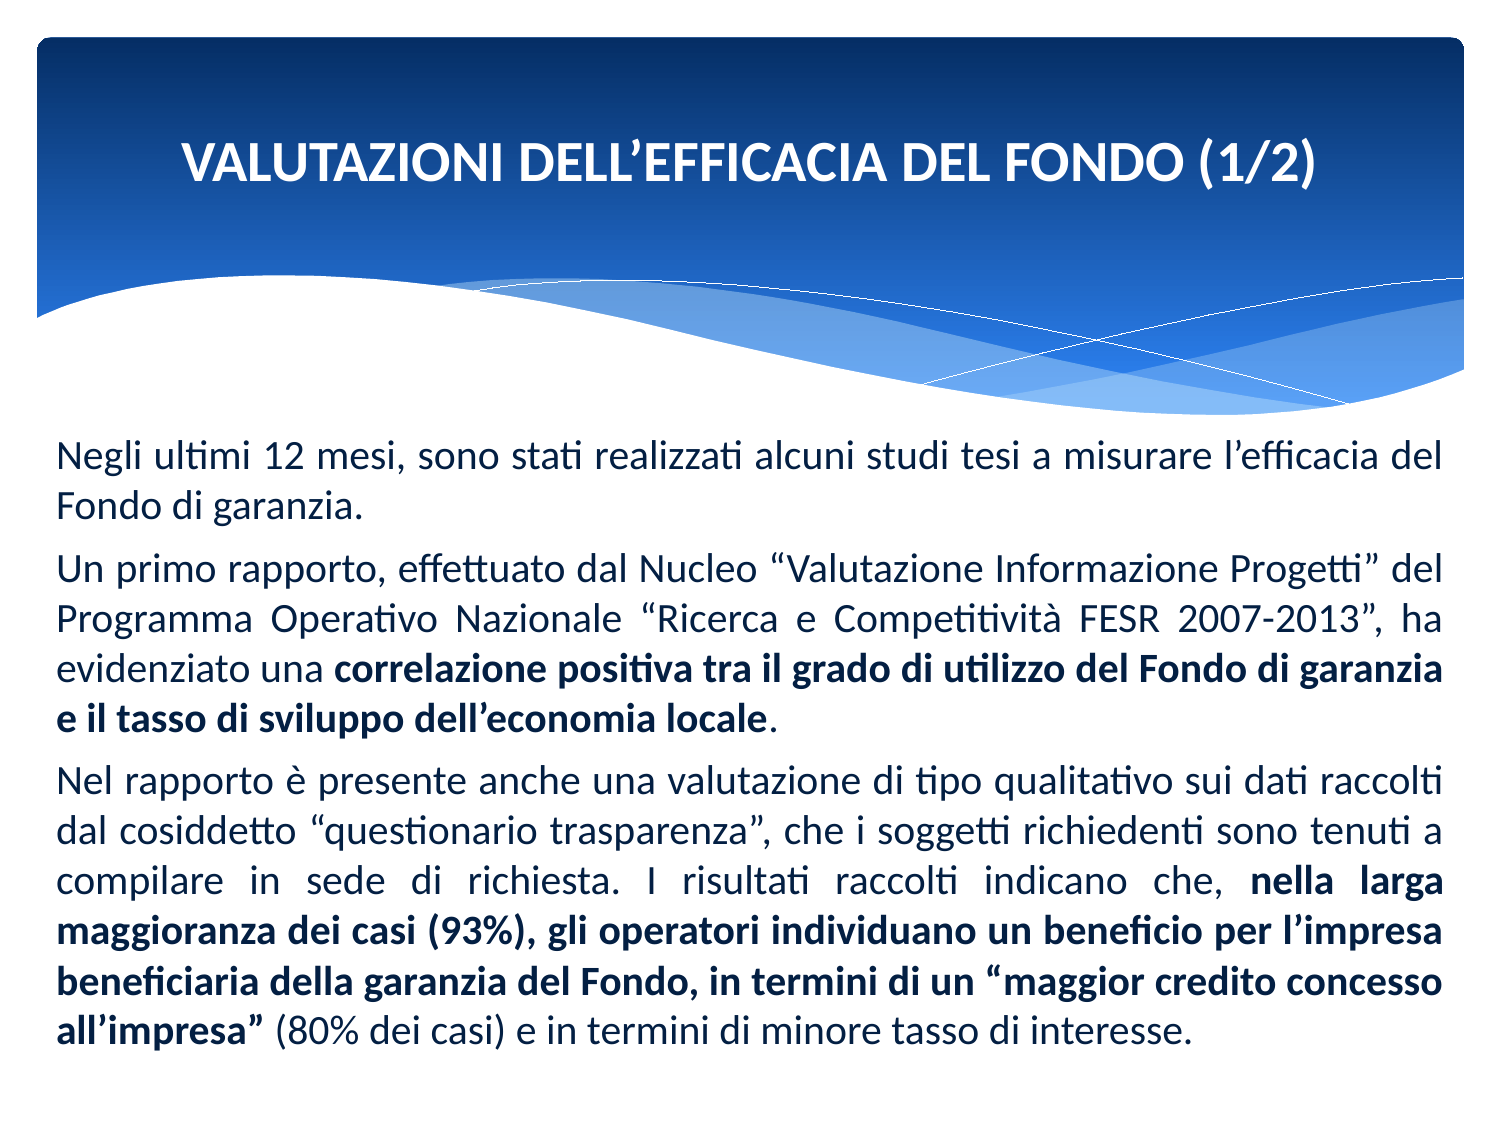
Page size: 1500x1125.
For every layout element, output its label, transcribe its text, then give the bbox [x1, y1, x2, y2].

title VALUTAZIONI DELL’EFFICACIA DEL FONDO (1/2) [75, 55, 1425, 261]
text_box Negli ultimi 12 mesi, sono stati realizzati alcuni studi tesi a misurare l’efficacia del Fondo di garanzia. Un primo rapporto, effettuato dal Nucleo “Valutazione Informazione Progetti” del Programma Operativo Nazionale “Ricerca e Competitività FESR 2007-2013”, ha evidenziato una correlazione positiva tra il grado di utilizzo del Fondo di garanzia e il tasso di sviluppo dell’economia locale. Nel rapporto è presente anche una valutazione di tipo qualitativo sui dati raccolti dal cosiddetto “questionario trasparenza”, che i soggetti richiedenti sono tenuti a compilare in sede di richiesta. I risultati raccolti indicano che, nella larga maggioranza dei casi (93%), gli operatori individuano un beneficio per l’impresa beneficiaria della garanzia del Fondo, in termini di un “maggior credito concesso all’impresa” (80% dei casi) e in termini di minore tasso di interesse. [41, 420, 1459, 1061]
